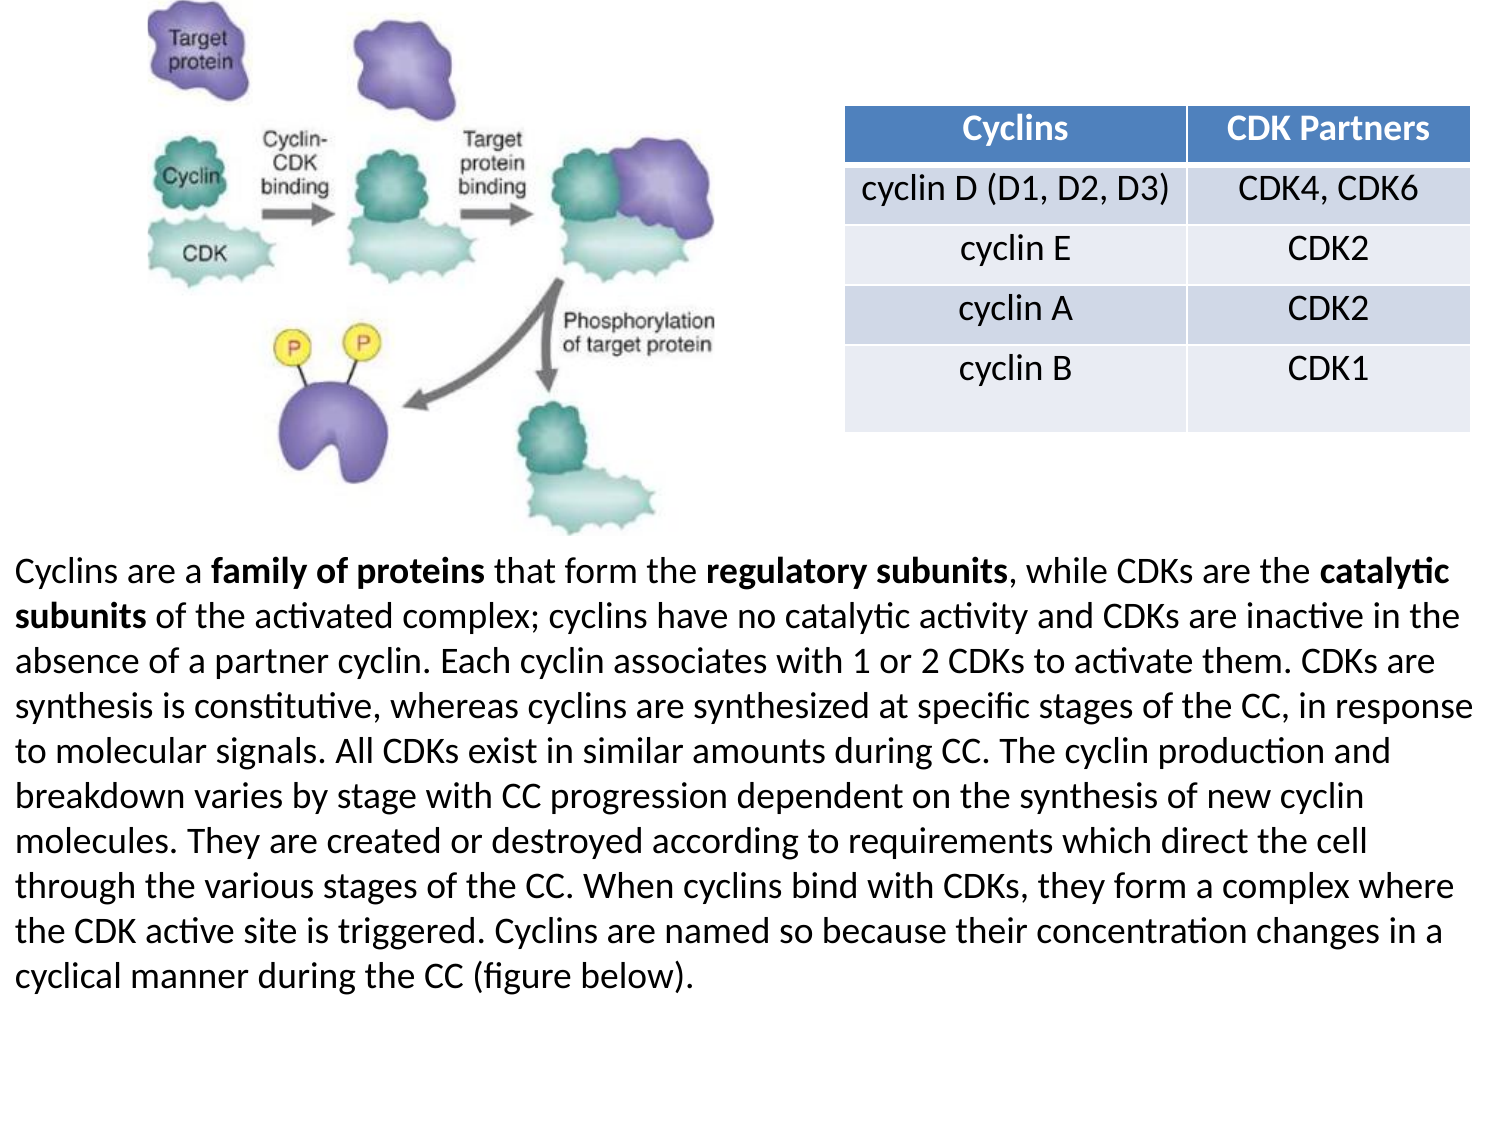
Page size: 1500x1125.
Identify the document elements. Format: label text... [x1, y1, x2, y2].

table_cell CDK2 [1188, 286, 1470, 344]
table_cell cyclin B [845, 346, 1186, 432]
table_header CDK Partners [1188, 106, 1470, 162]
table_cell CDK2 [1188, 226, 1470, 284]
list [147, 0, 715, 536]
table_cell CDK4, CDK6 [1188, 168, 1470, 224]
table_cell cyclin E [845, 226, 1186, 284]
table_cell cyclin A [845, 286, 1186, 344]
text_box Cyclins are a family of proteins that form the regulatory subunits, while CDKs are the catalytic subunits of the activated complex; cyclins have no catalytic activity and CDKs are inactive in the absence of a partner cyclin. Each cyclin associates with 1 or 2 CDKs to activate them. CDKs are synthesis is constitutive, whereas cyclins are synthesized at specific stages of the CC, in response to molecular signals. All CDKs exist in similar amounts during CC. The cyclin production and breakdown varies by stage with CC progression dependent on the synthesis of new cyclin molecules. They are created or destroyed according to requirements which direct the cell through the various stages of the CC. When cyclins bind with CDKs, they form a complex where the CDK active site is triggered. Cyclins are named so because their concentration changes in a cyclical manner during the CC (figure below). [0, 538, 1500, 1004]
table_cell cyclin D (D1, D2, D3) [845, 168, 1186, 224]
table_header Cyclins [845, 106, 1186, 162]
table_cell CDK1 [1188, 346, 1470, 432]
